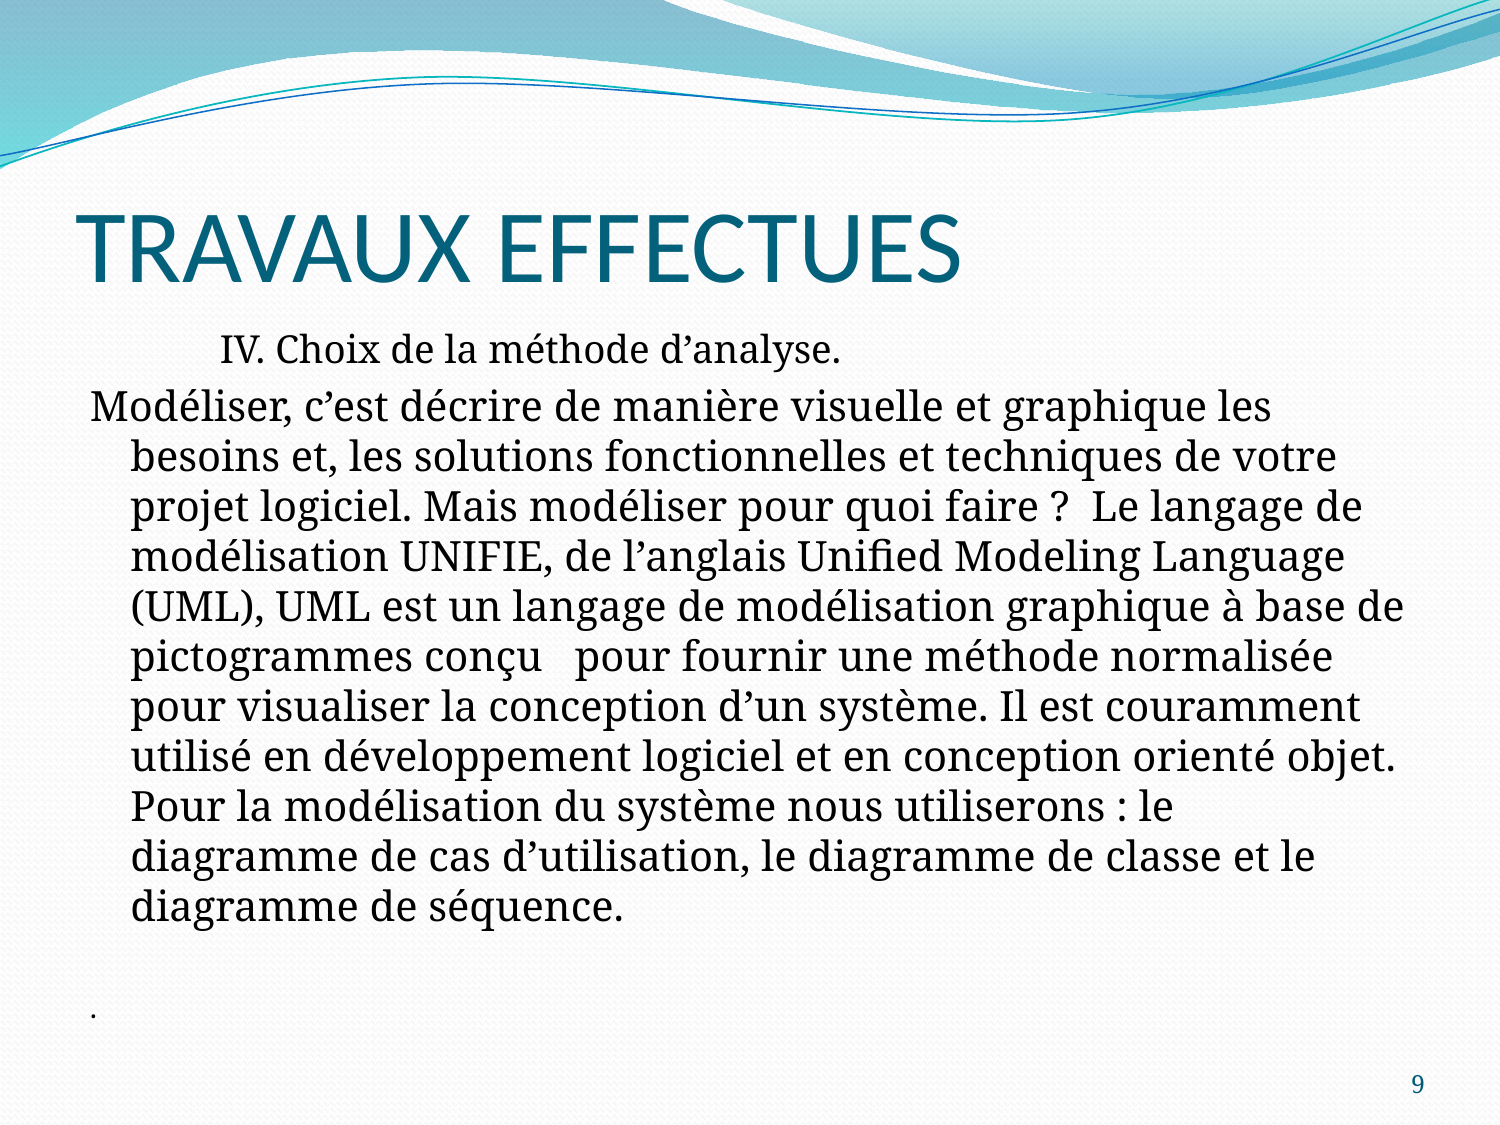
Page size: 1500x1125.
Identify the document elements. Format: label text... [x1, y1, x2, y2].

slide_number 9 [1299, 1042, 1425, 1103]
title TRAVAUX EFFECTUES [75, 115, 1425, 303]
list IV. Choix de la méthode d’analyse. Modéliser, c’est décrire de manière visuelle et graphique les besoins et, les solutions fonctionnelles et techniques de votre projet logiciel. Mais modéliser pour quoi faire ? Le langage de modélisation UNIFIE, de l’anglais Unified Modeling Language (UML), UML est un langage de modélisation graphique à base de pictogrammes conçu pour fournir une méthode normalisée pour visualiser la conception d’un système. Il est couramment utilisé en développement logiciel et en conception orienté objet. Pour la modélisation du système nous utiliserons : le diagramme de cas d’utilisation, le diagramme de classe et le diagramme de séquence. . [75, 317, 1425, 1038]
